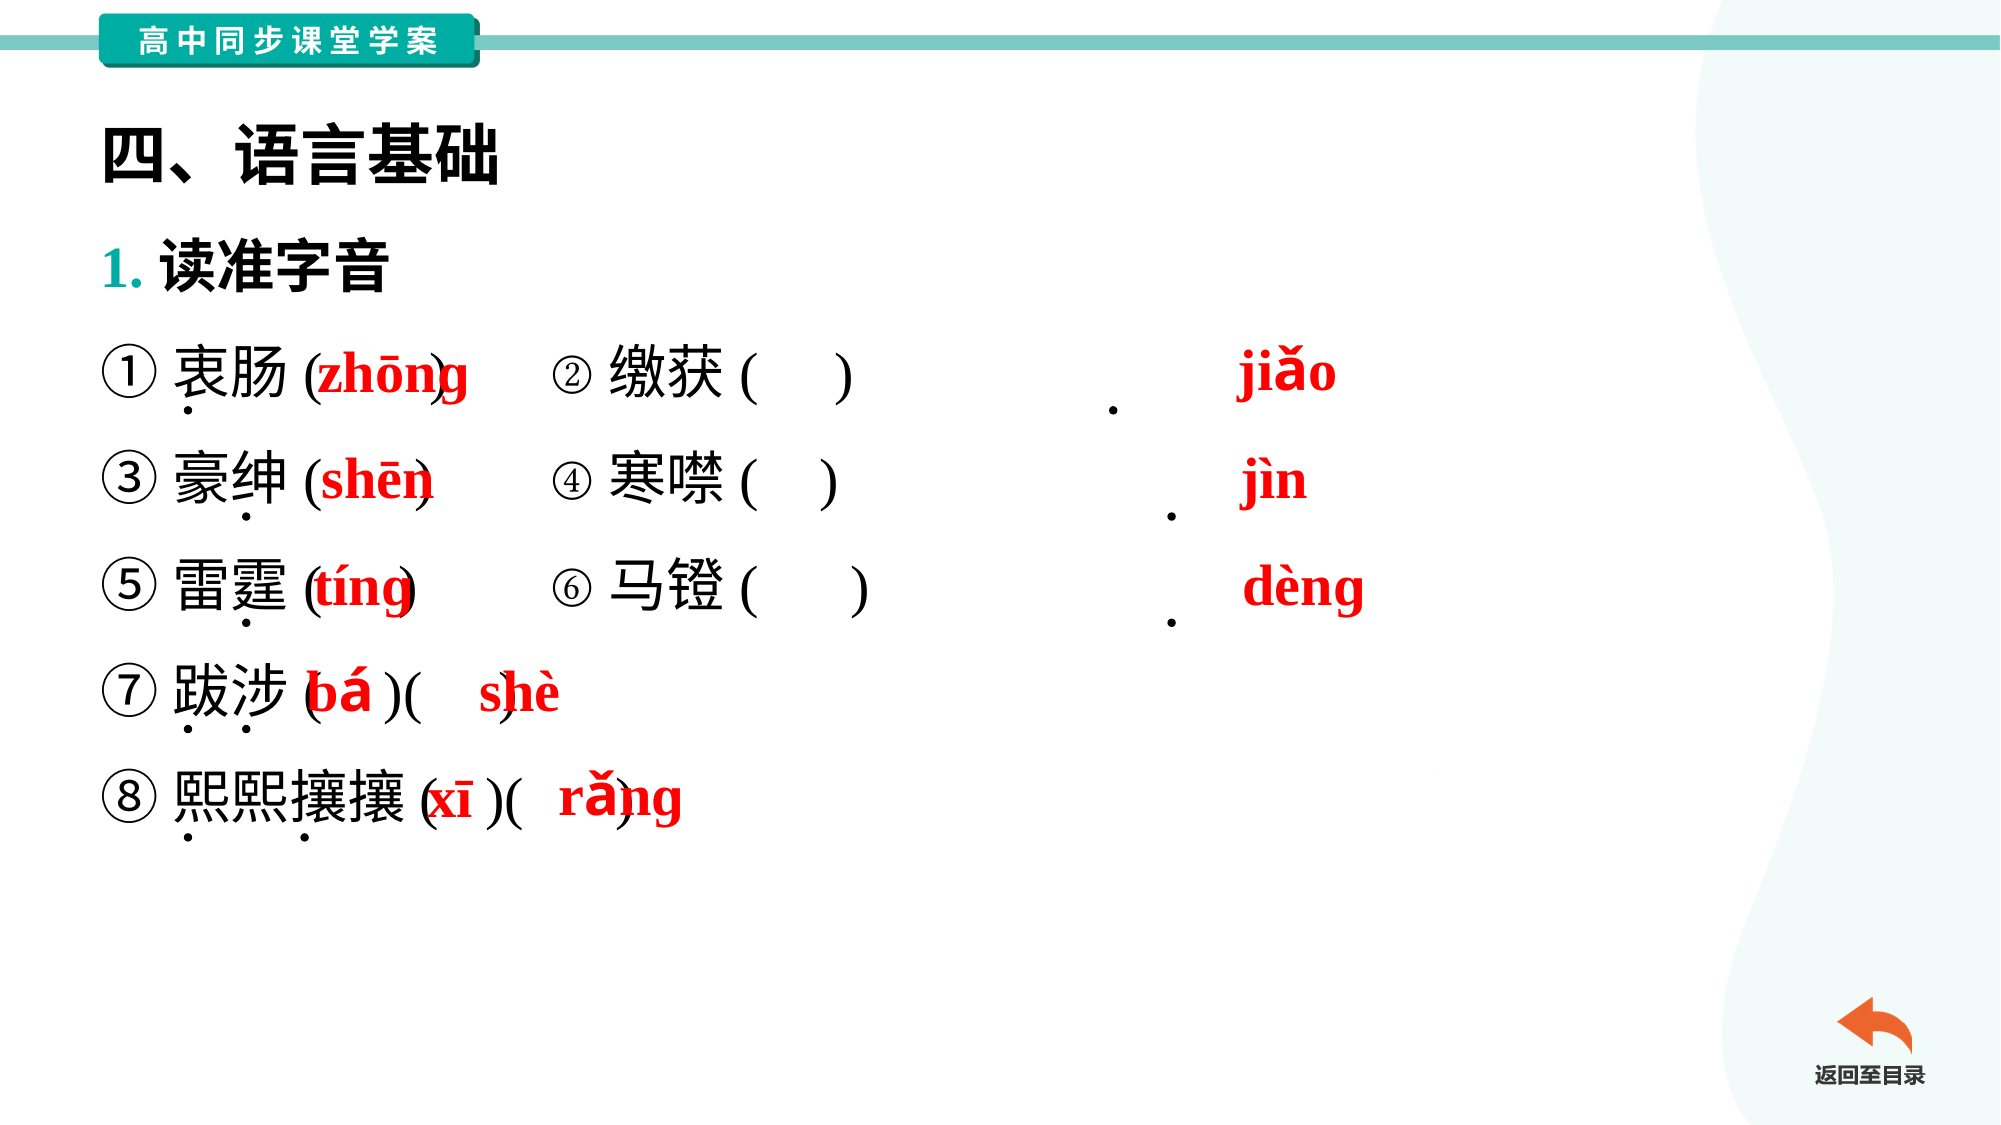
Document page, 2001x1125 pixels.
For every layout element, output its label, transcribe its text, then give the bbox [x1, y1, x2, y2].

text_box bá [279, 618, 400, 723]
text_box [1109, 406, 1118, 415]
text_box [242, 724, 251, 734]
text_box 四、语言基础 [100, 76, 1899, 192]
text_box tínɡ [291, 512, 435, 617]
text_box shēn [300, 406, 457, 511]
text_box [183, 833, 193, 842]
text_box 1.读准字音 ①衷肠( ) ②缴获( ) ③豪绅( ) ④寒噤( ) ⑤雷霆( ) ⑥马镫( ) ⑦跋涉( )( ) ⑧熙熙攘攘( )( ) [100, 192, 1899, 831]
text_box [300, 833, 309, 842]
text_box jiǎo [1219, 300, 1356, 403]
text_box [242, 512, 251, 521]
text_box dènɡ [1221, 512, 1387, 617]
text_box [1167, 512, 1176, 521]
text_box [183, 724, 193, 734]
text_box [183, 406, 193, 415]
text_box jìn [1219, 406, 1330, 511]
picture [0, 0, 2000, 1125]
text_box zhōnɡ [295, 300, 491, 405]
text_box [1167, 618, 1176, 627]
text_box xī [406, 725, 494, 830]
text_box rǎnɡ [539, 725, 702, 828]
text_box [242, 618, 251, 627]
text_box shè [458, 618, 582, 723]
